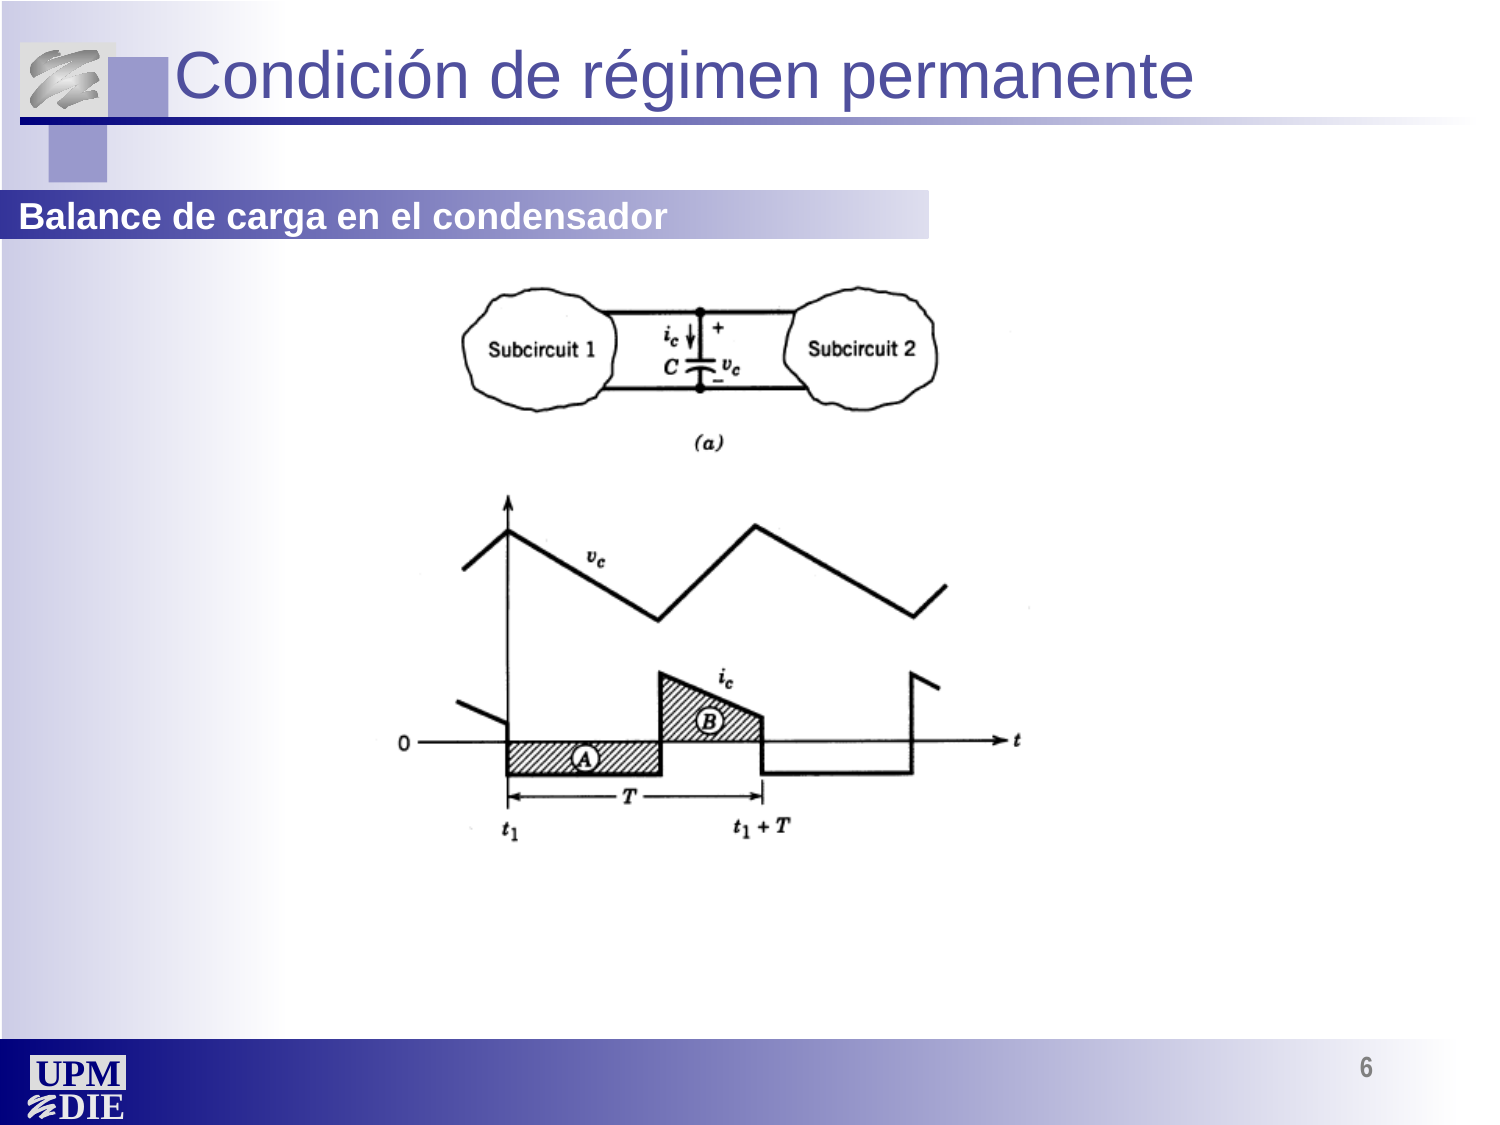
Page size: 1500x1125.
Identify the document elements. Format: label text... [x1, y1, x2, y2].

text_box Balance de carga en el condensador [0, 190, 929, 239]
picture [353, 278, 1076, 857]
title Condición de régimen permanente [159, 23, 1430, 120]
